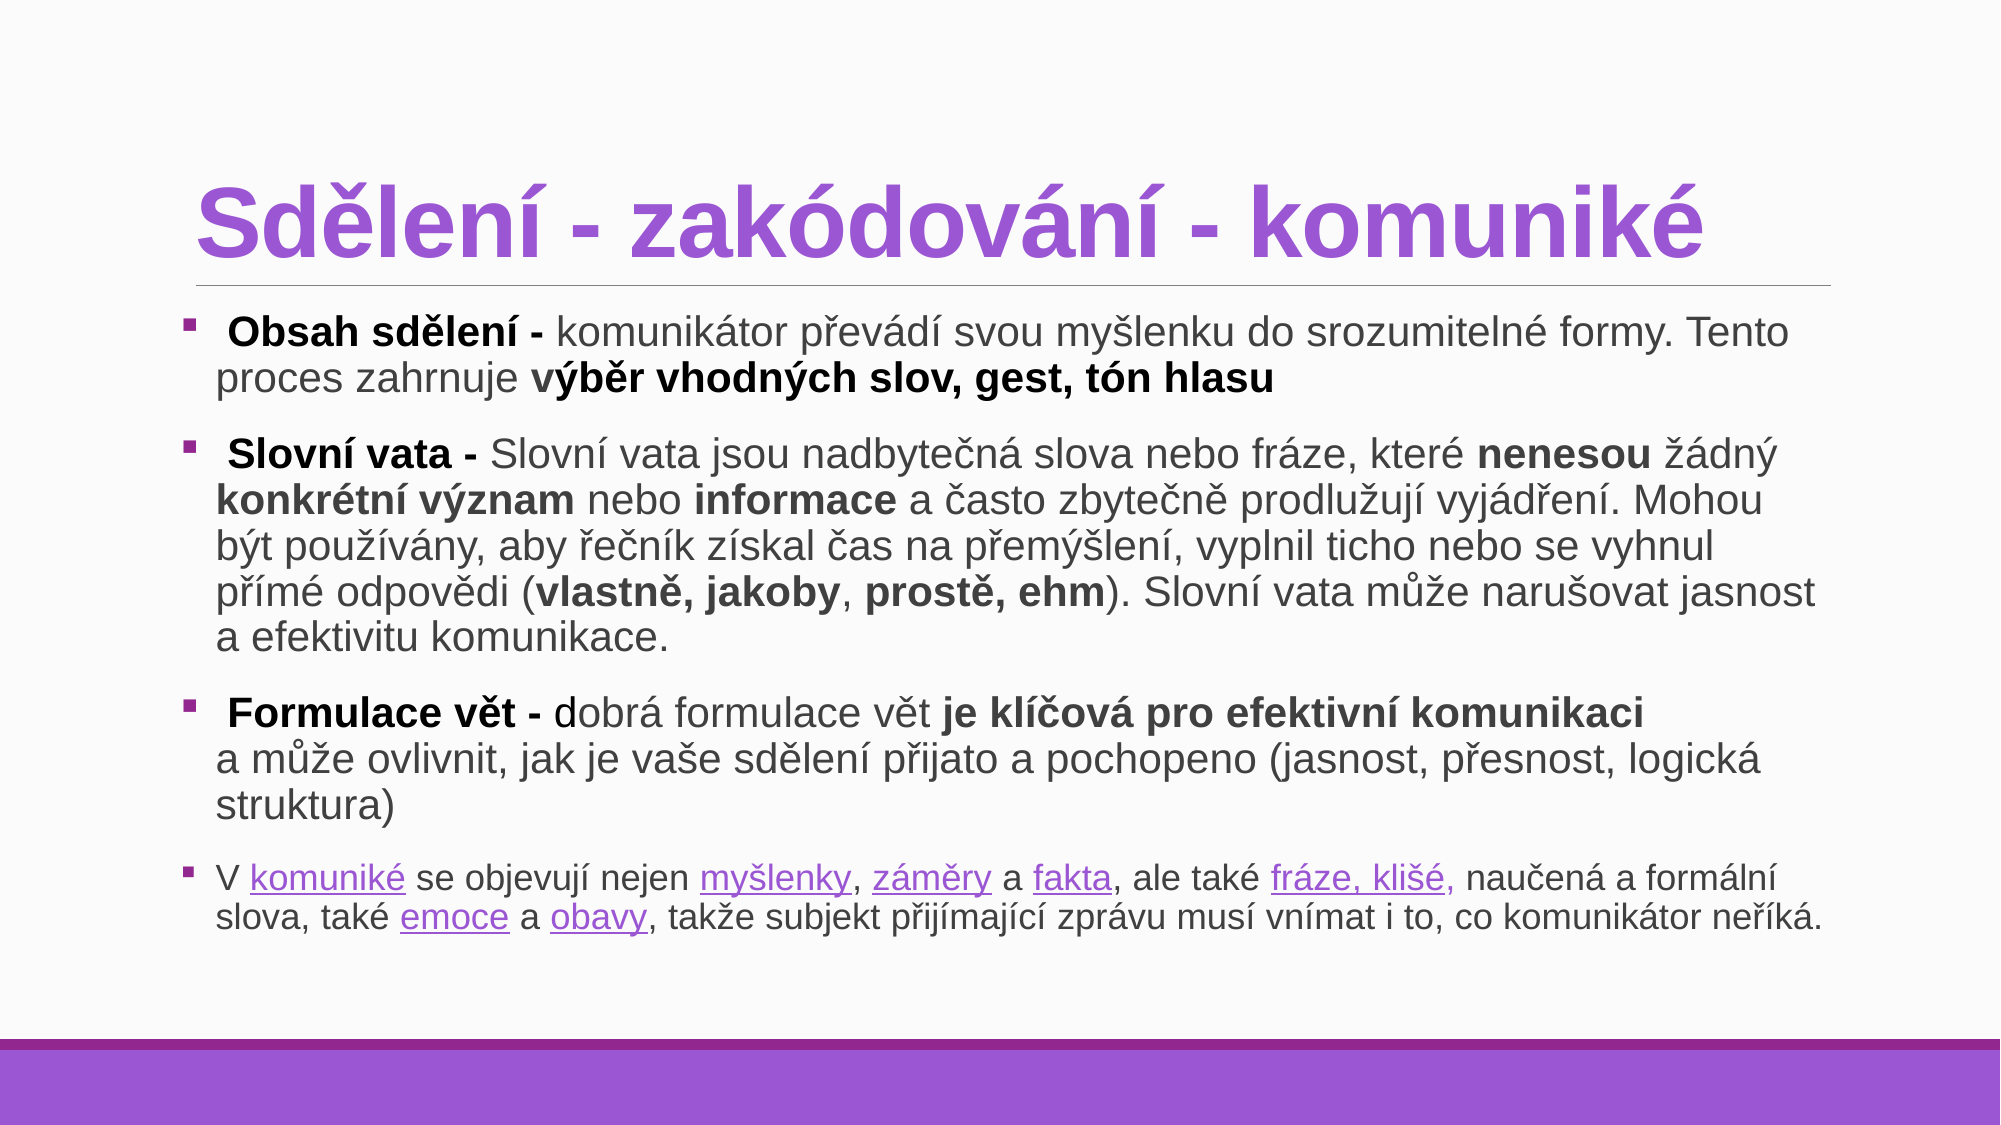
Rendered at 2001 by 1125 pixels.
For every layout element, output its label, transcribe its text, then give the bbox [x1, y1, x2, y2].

title Sdělení - zakódování - komuniké [180, 47, 1849, 285]
list Obsah sdělení - komunikátor převádí svou myšlenku do srozumitelné formy. Tento proces zahrnuje výběr vhodných slov, gest, tón hlasu Slovní vata - Slovní vata jsou nadbytečná slova nebo fráze, které nenesou žádný konkrétní význam nebo informace a často zbytečně prodlužují vyjádření. Mohou být používány, aby řečník získal čas na přemýšlení, vyplnil ticho nebo se vyhnul přímé odpovědi (vlastně, jakoby, prostě, ehm). Slovní vata může narušovat jasnost a efektivitu komunikace. Formulace vět - dobrá formulace vět je klíčová pro efektivní komunikaci a může ovlivnit, jak je vaše sdělení přijato a pochopeno (jasnost, přesnost, logická struktura) V komuniké se objevují nejen myšlenky, záměry a fakta, ale také fráze, klišé, naučená a formální slova, také emoce a obavy, takže subjekt přijímající zprávu musí vnímat i to, co komunikátor neříká. [180, 302, 1830, 963]
